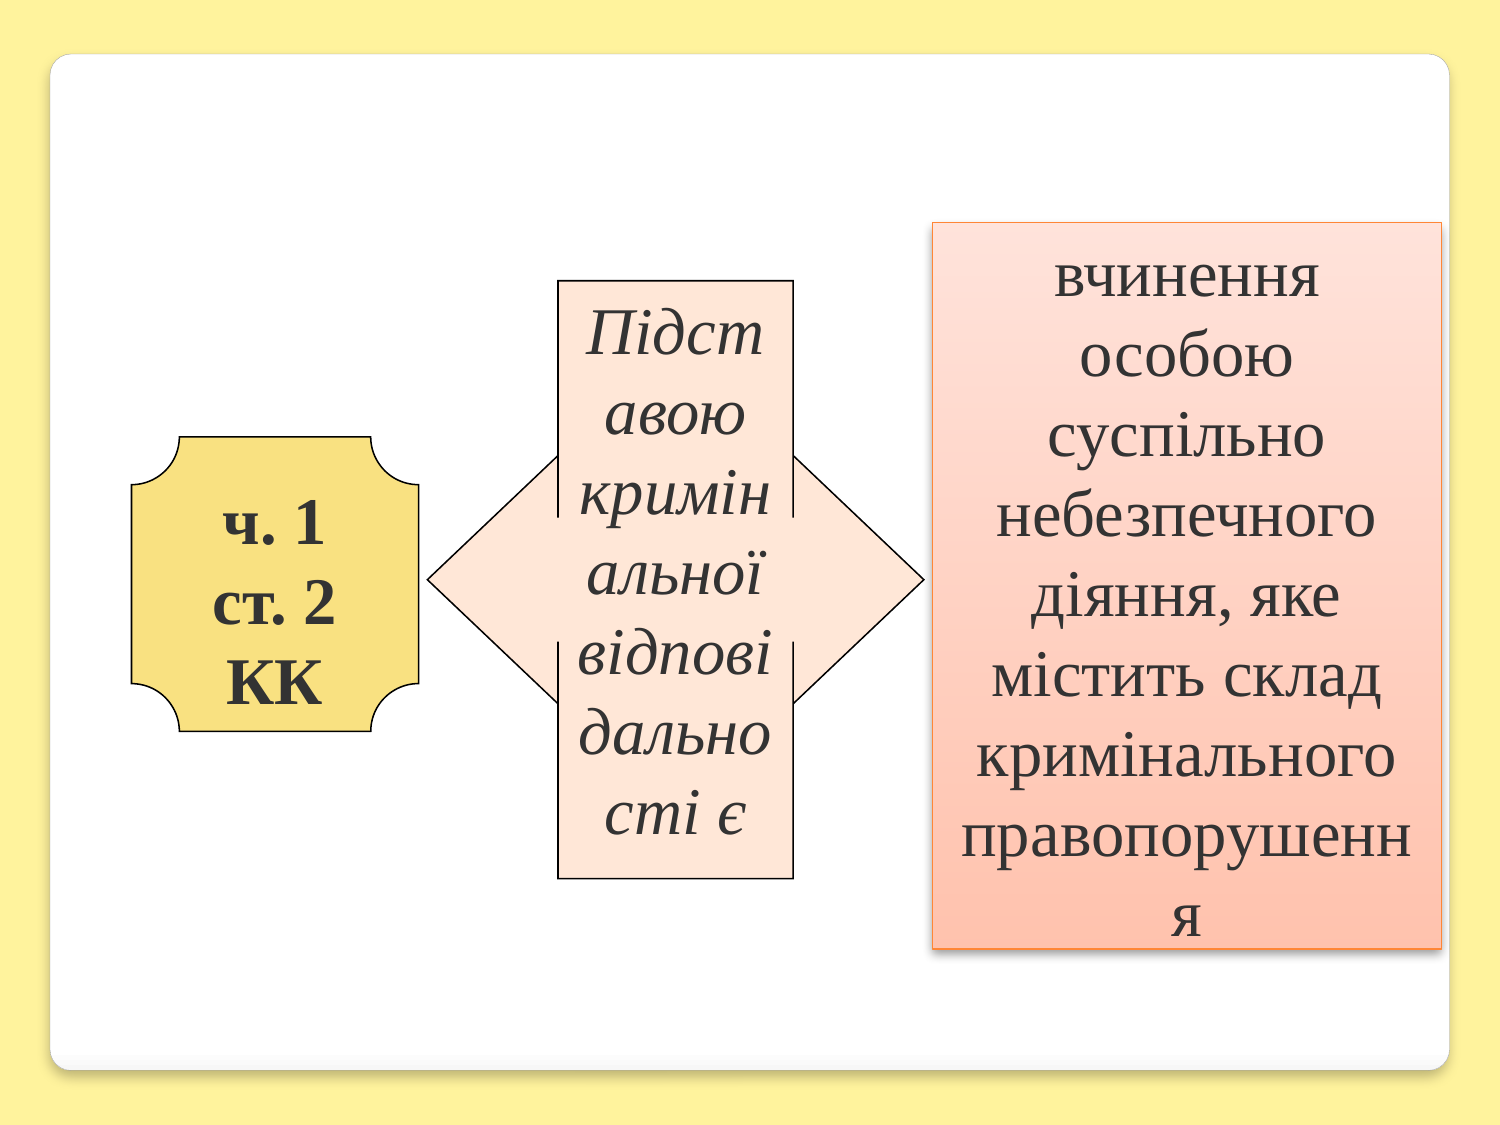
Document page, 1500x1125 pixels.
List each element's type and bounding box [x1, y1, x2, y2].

text_box [131, 222, 1442, 950]
